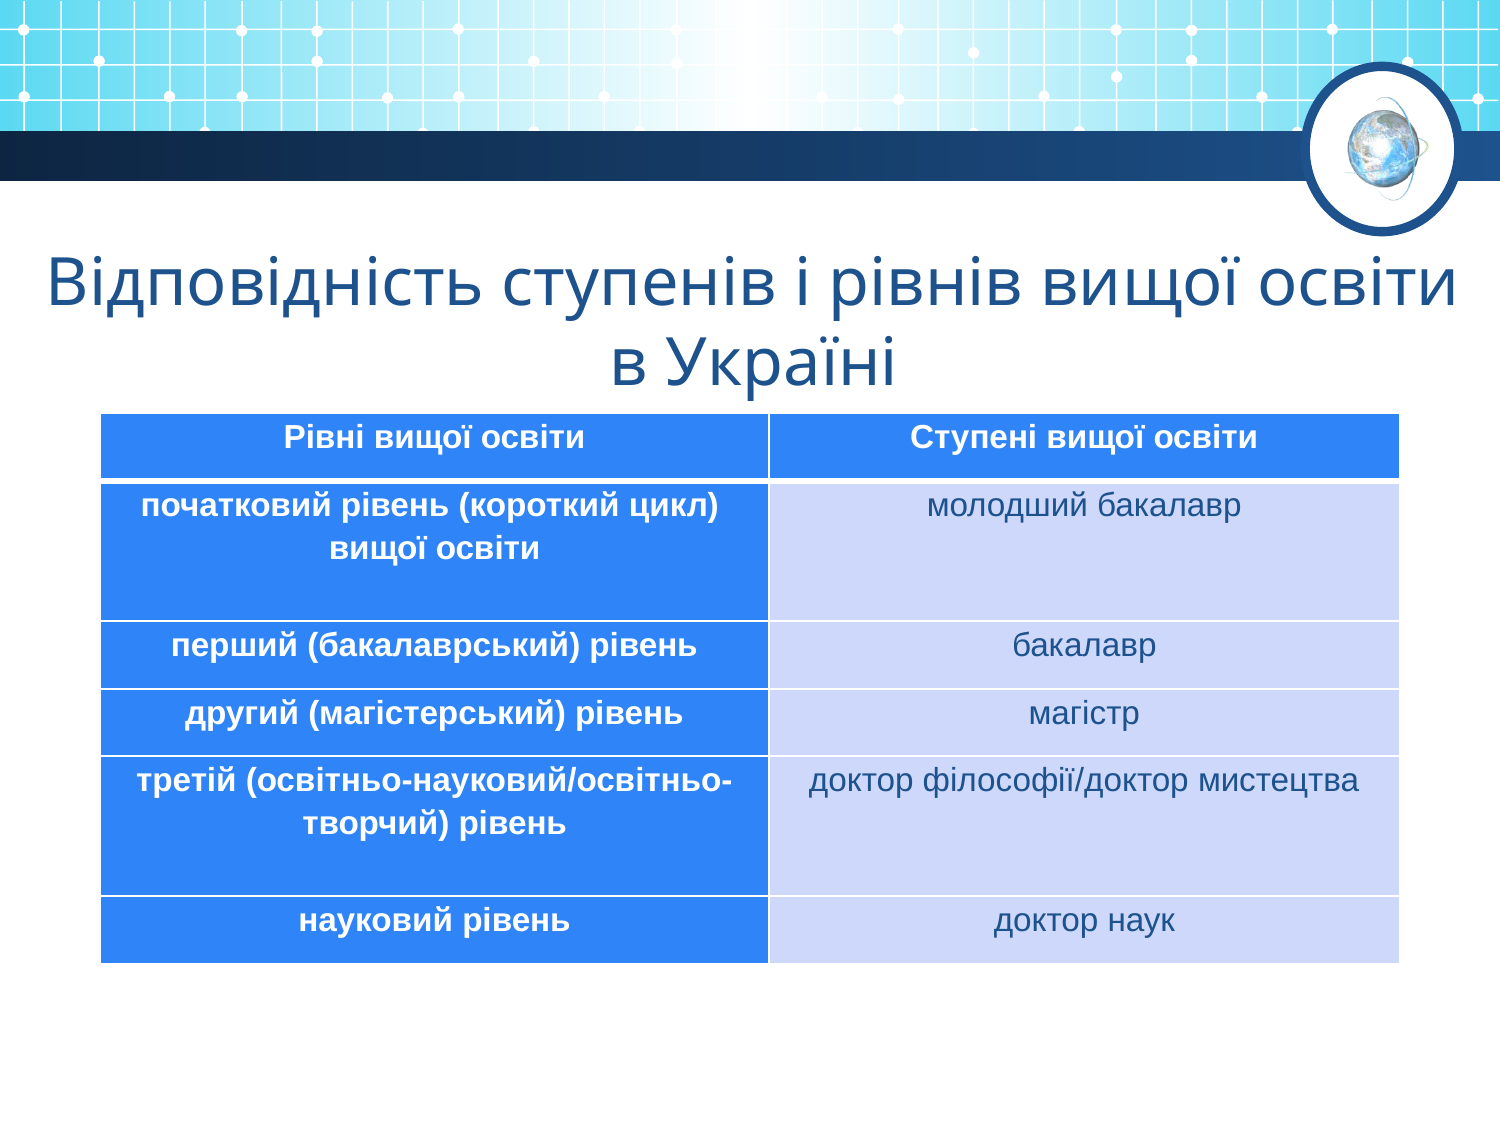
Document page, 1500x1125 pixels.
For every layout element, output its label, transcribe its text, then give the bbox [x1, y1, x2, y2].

picture [1310, 72, 1454, 226]
table_cell початковий рівень (короткий цикл) вищої освіти [101, 484, 768, 620]
table_cell доктор наук [770, 897, 1399, 963]
table_cell бакалавр [770, 622, 1399, 688]
table_cell магістр [770, 690, 1399, 755]
table_cell третій (освітньо-науковий/освітньо-творчий) рівень [101, 757, 768, 895]
table_cell доктор філософії/доктор мистецтва [770, 757, 1399, 895]
text_box Відповідність ступенів і рівнів вищої освіти в Україні [4, 231, 1500, 407]
table_cell науковий рівень [101, 897, 768, 963]
table_cell молодший бакалавр [770, 484, 1399, 620]
table_header Ступені вищої освіти [770, 414, 1399, 478]
table_cell перший (бакалаврський) рівень [101, 622, 768, 688]
table_header Рівні вищої освіти [101, 414, 768, 478]
table_cell другий (магістерський) рівень [101, 690, 768, 755]
